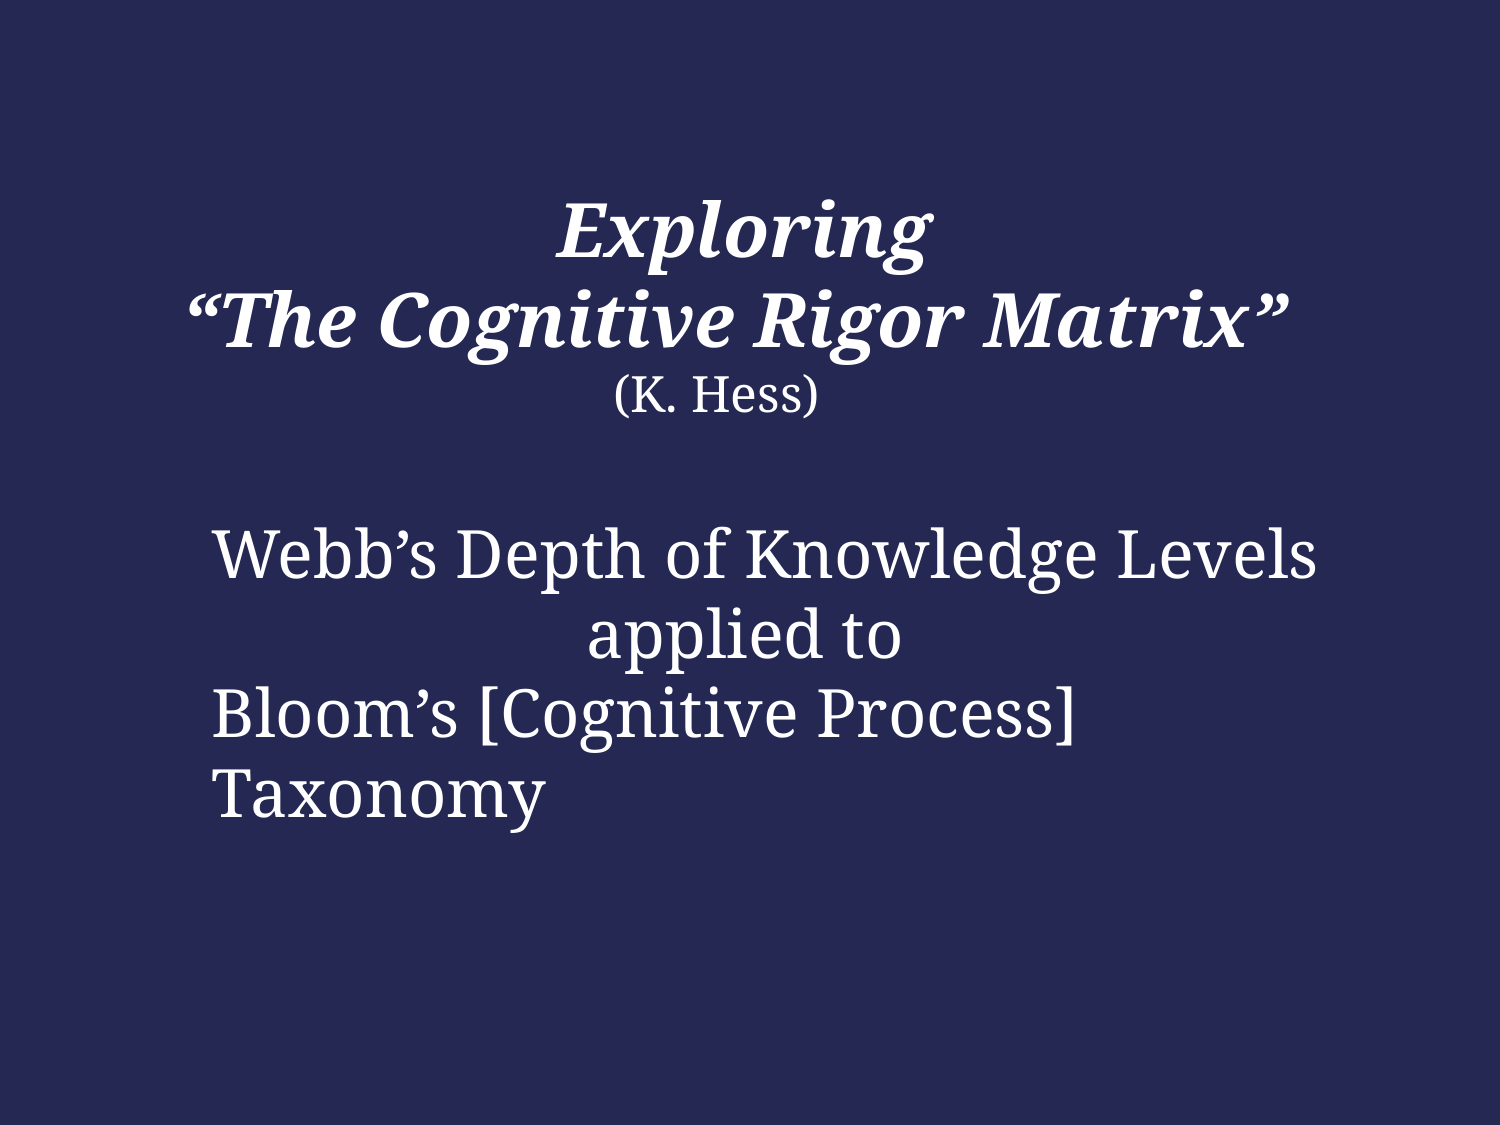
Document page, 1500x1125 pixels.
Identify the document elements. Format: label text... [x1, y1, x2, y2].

text_box Webb’s Depth of Knowledge Levels applied to Bloom’s [Cognitive Process] Taxonomy [121, 504, 1406, 839]
text_box Exploring “The Cognitive Rigor Matrix” (K. Hess) [45, 115, 1388, 520]
